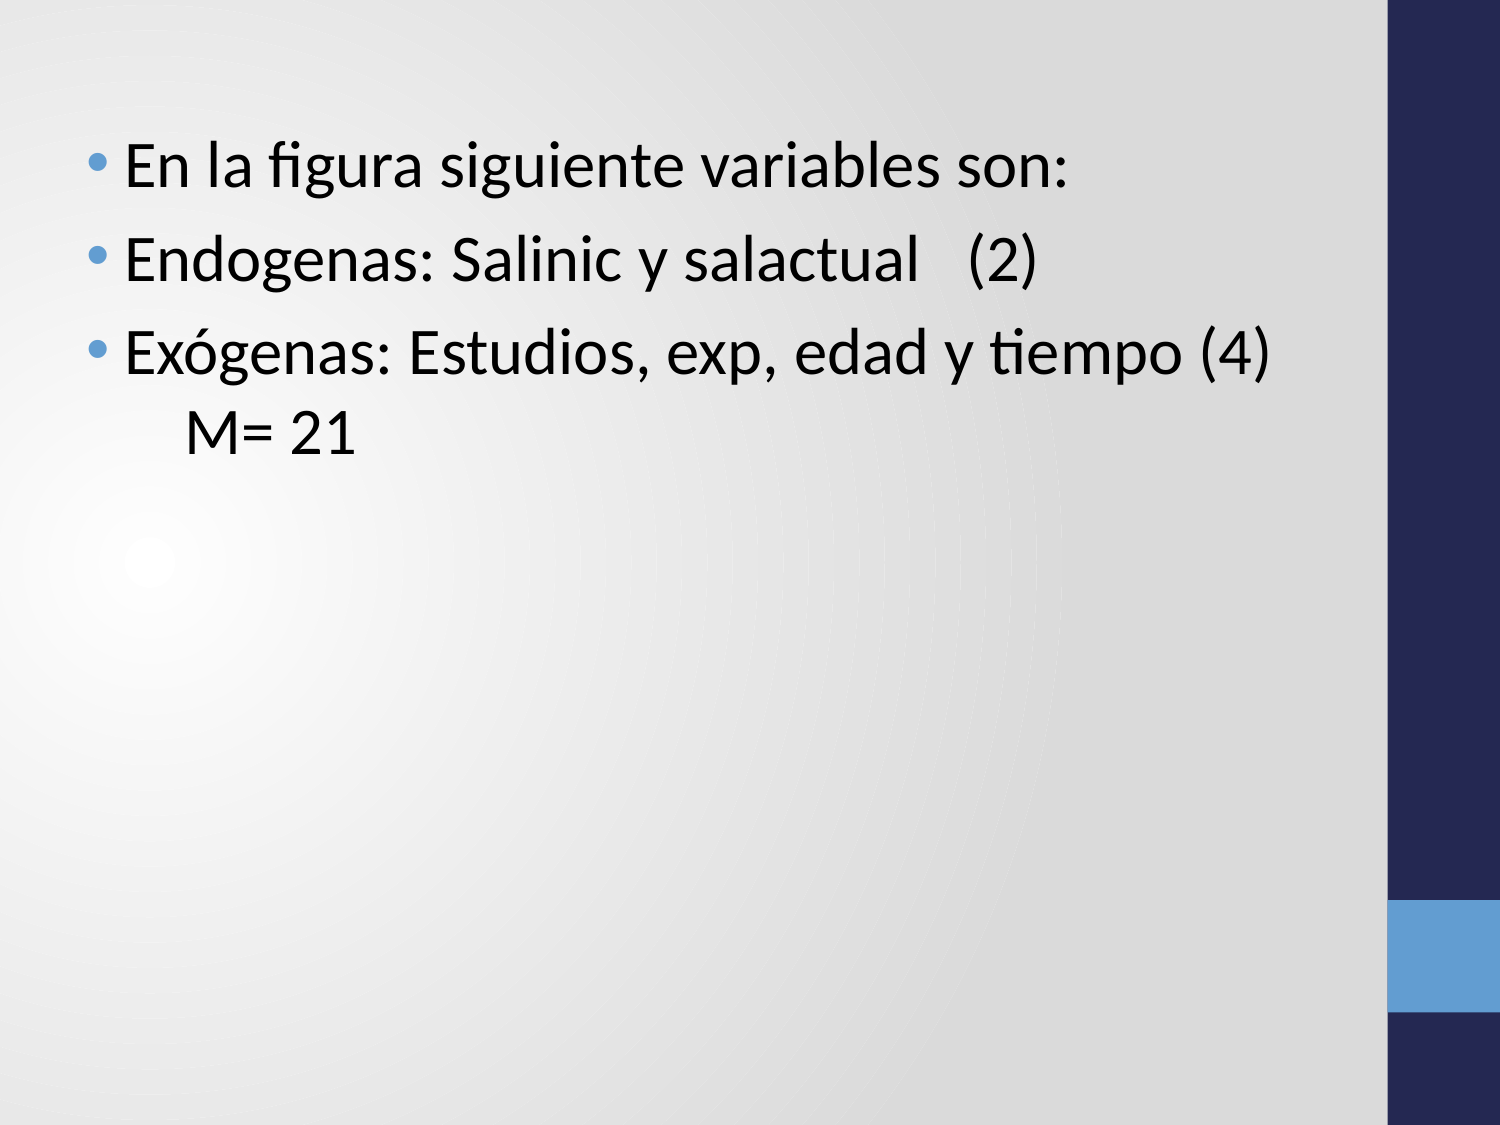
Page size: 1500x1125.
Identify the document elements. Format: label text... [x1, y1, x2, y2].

list En la figura siguiente variables son: Endogenas: Salinic y salactual (2) Exógenas: Estudios, exp, edad y tiempo (4) M= 21 [53, 113, 1327, 965]
